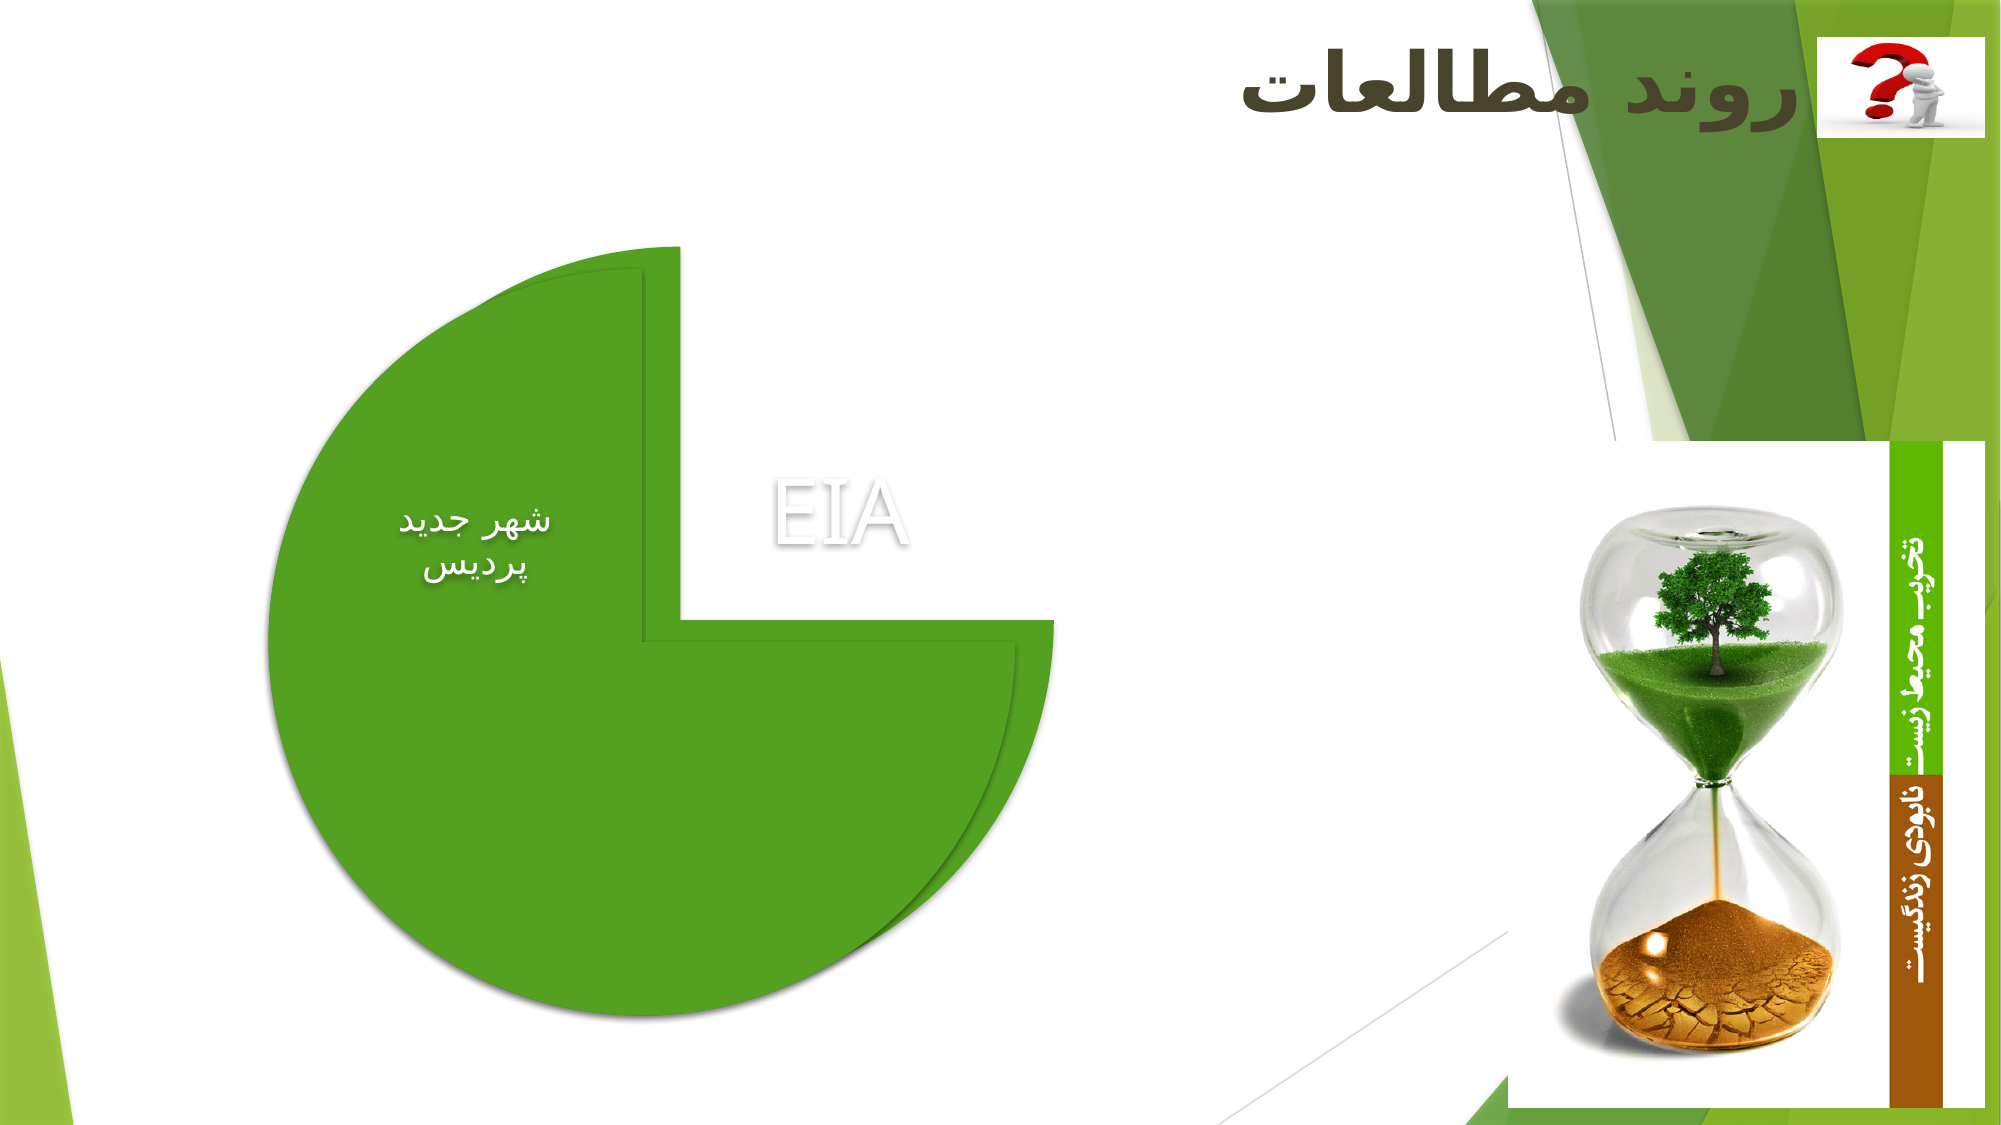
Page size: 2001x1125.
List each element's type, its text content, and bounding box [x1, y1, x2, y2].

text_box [0, 137, 1310, 1028]
text_box روند مطالعات [1063, 21, 1818, 137]
picture [1817, 37, 1985, 139]
picture [1507, 440, 1985, 1108]
